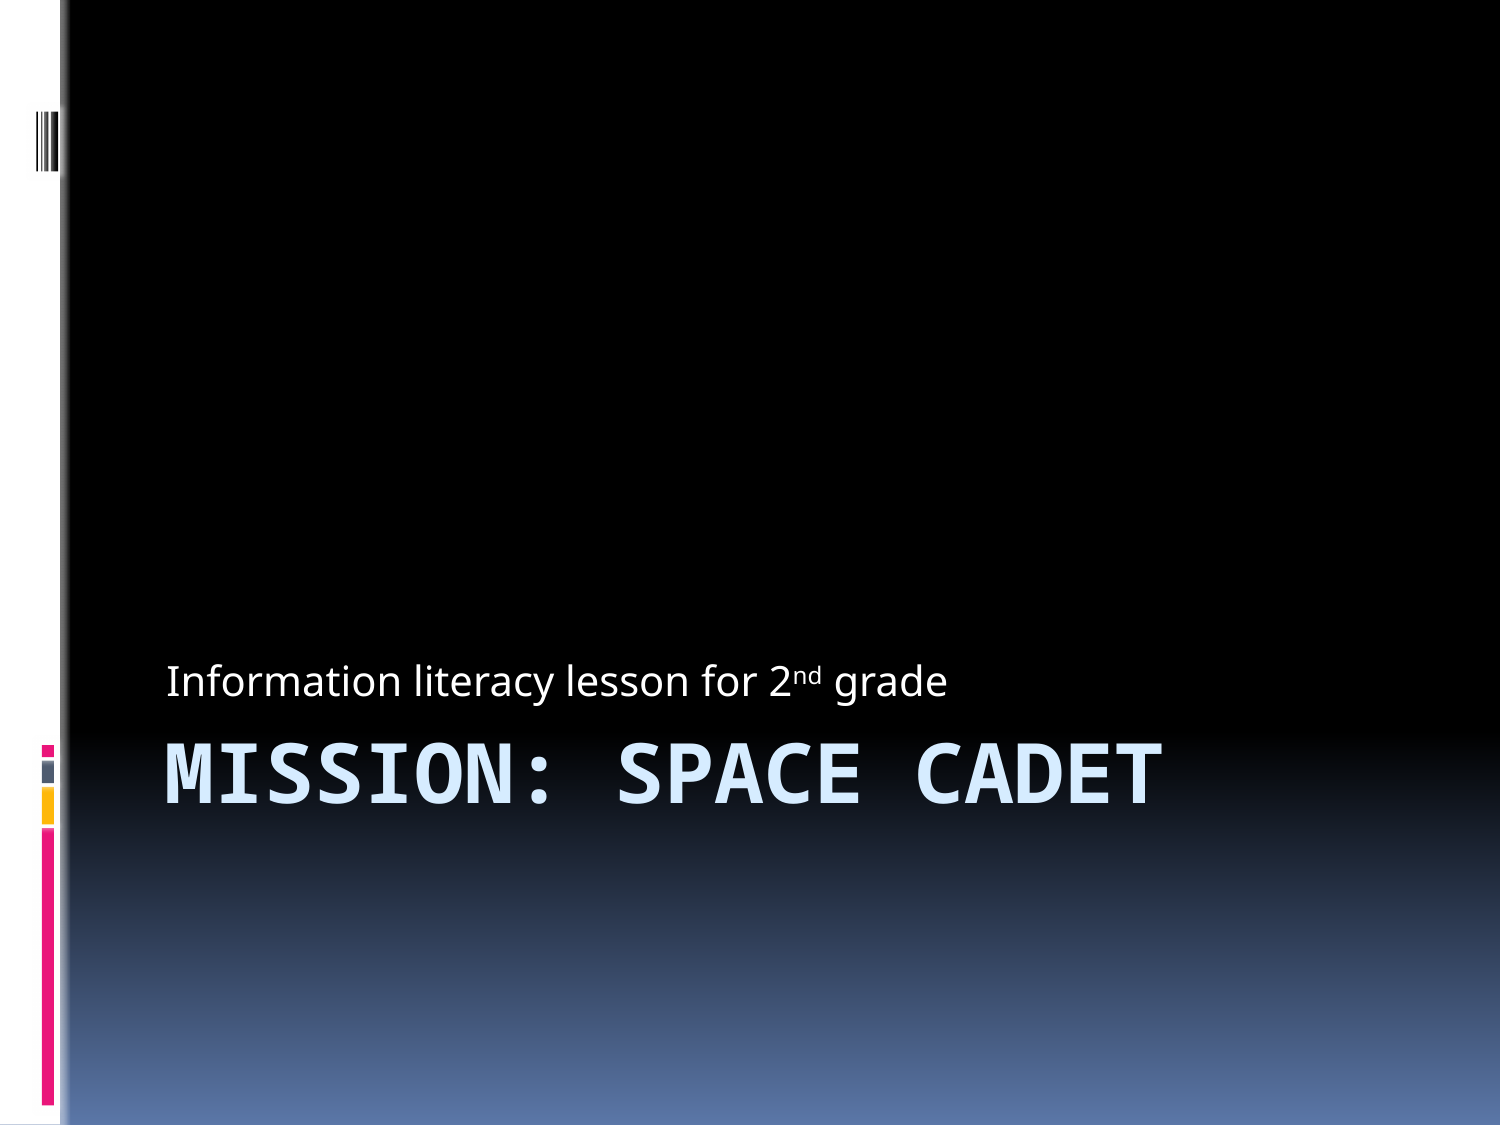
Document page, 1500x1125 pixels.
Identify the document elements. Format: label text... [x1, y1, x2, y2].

subtitle Information literacy lesson for 2nd grade [150, 464, 1425, 713]
title Mission: Space cadet [150, 713, 1425, 1037]
